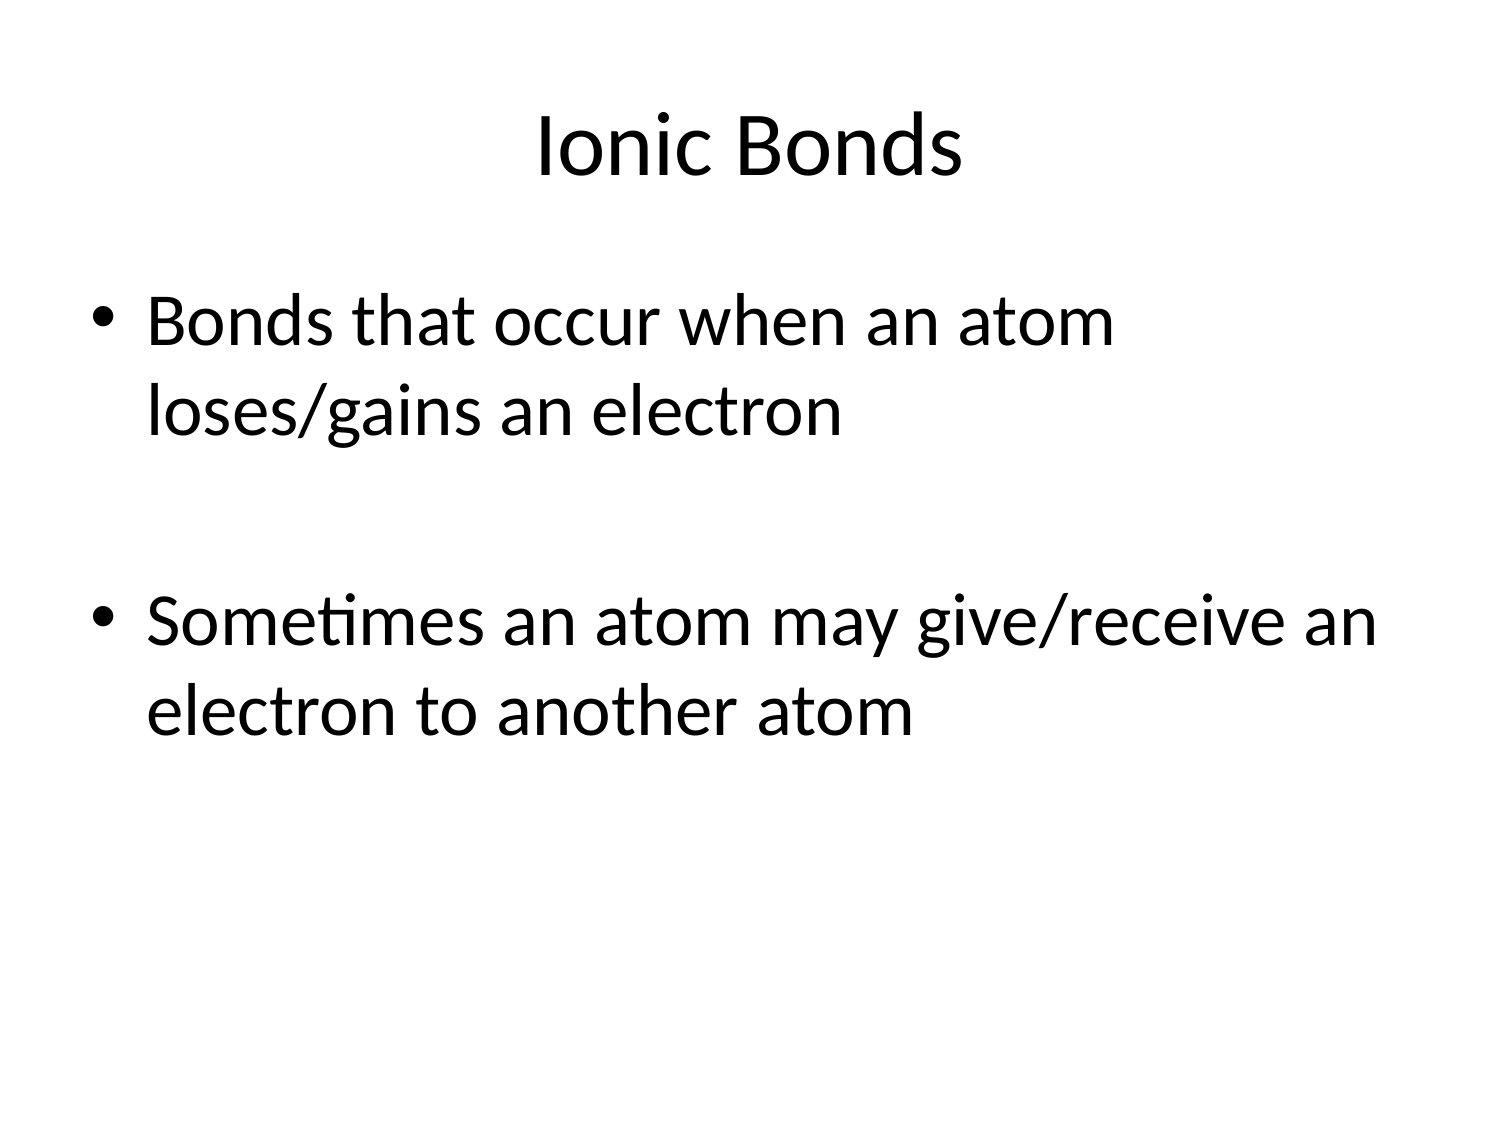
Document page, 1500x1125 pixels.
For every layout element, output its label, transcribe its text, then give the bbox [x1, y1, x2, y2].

list Bonds that occur when an atom loses/gains an electron Sometimes an atom may give/receive an electron to another atom [75, 262, 1425, 1005]
title Ionic Bonds [75, 45, 1425, 233]
